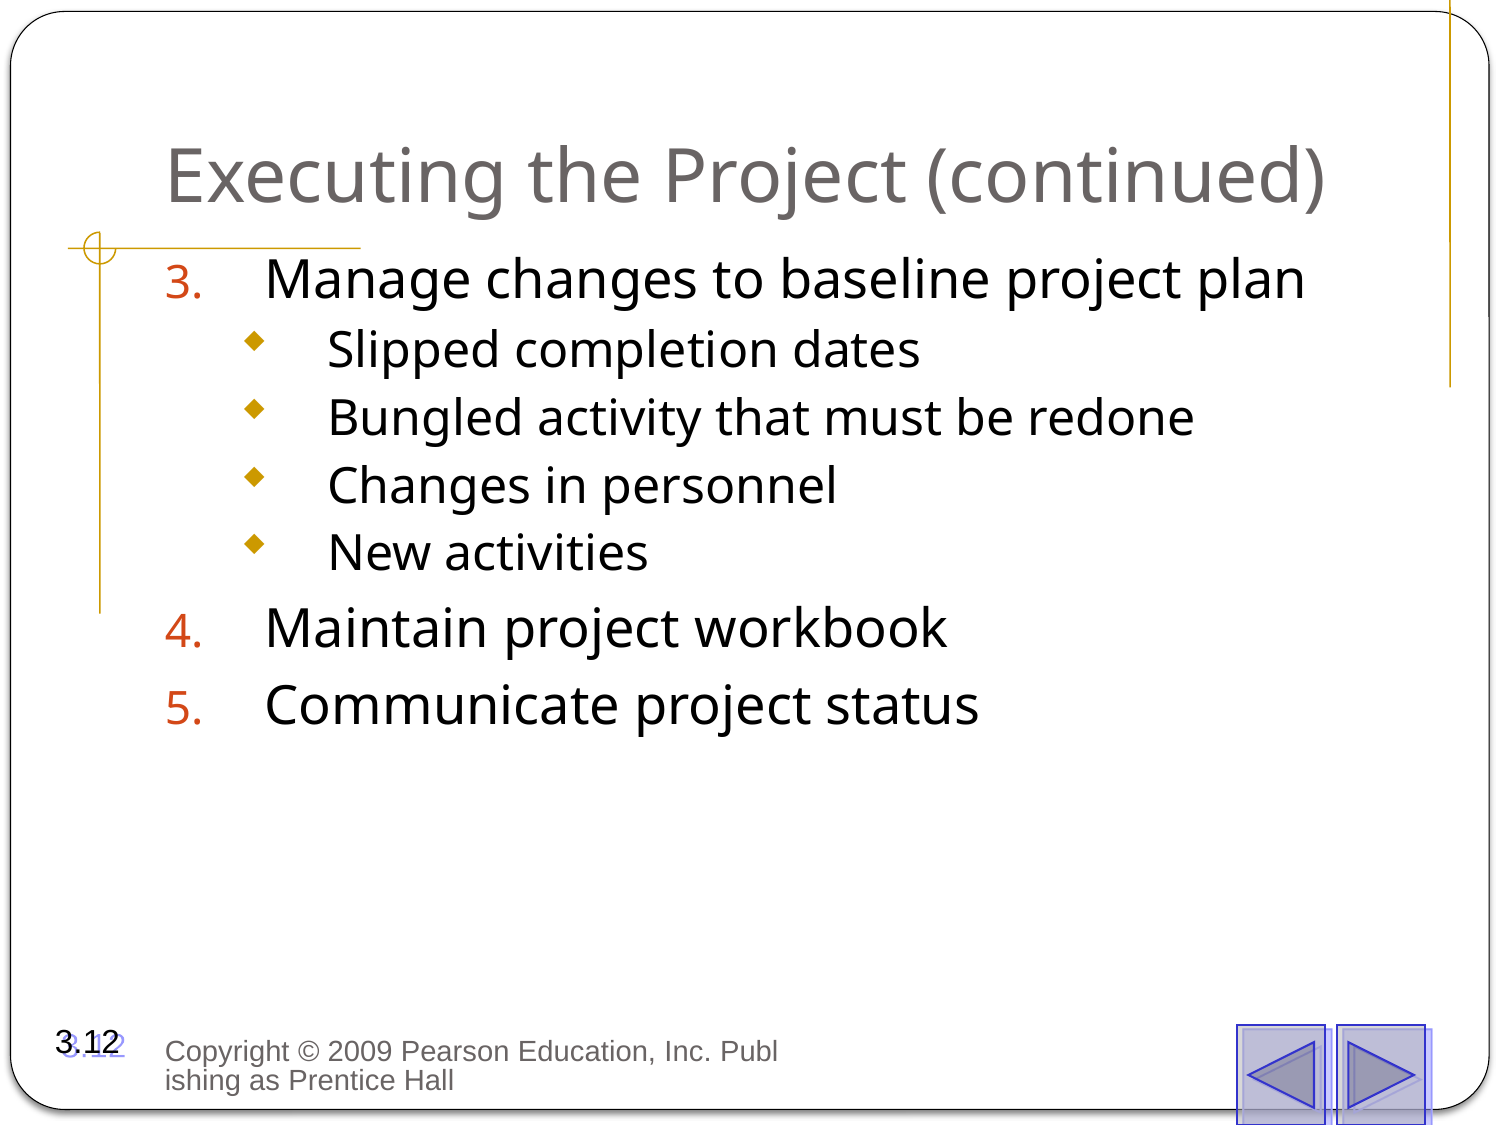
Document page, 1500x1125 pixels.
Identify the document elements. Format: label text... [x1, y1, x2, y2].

text_box 3.12 [37, 1012, 138, 1107]
list Manage changes to baseline project plan Slipped completion dates Bungled activity that must be redone Changes in personnel New activities Maintain project workbook Communicate project status [150, 237, 1425, 988]
footer Copyright © 2009 Pearson Education, Inc. Publishing as Prentice Hall [150, 1012, 800, 1088]
title Executing the Project (continued) [150, 45, 1425, 233]
